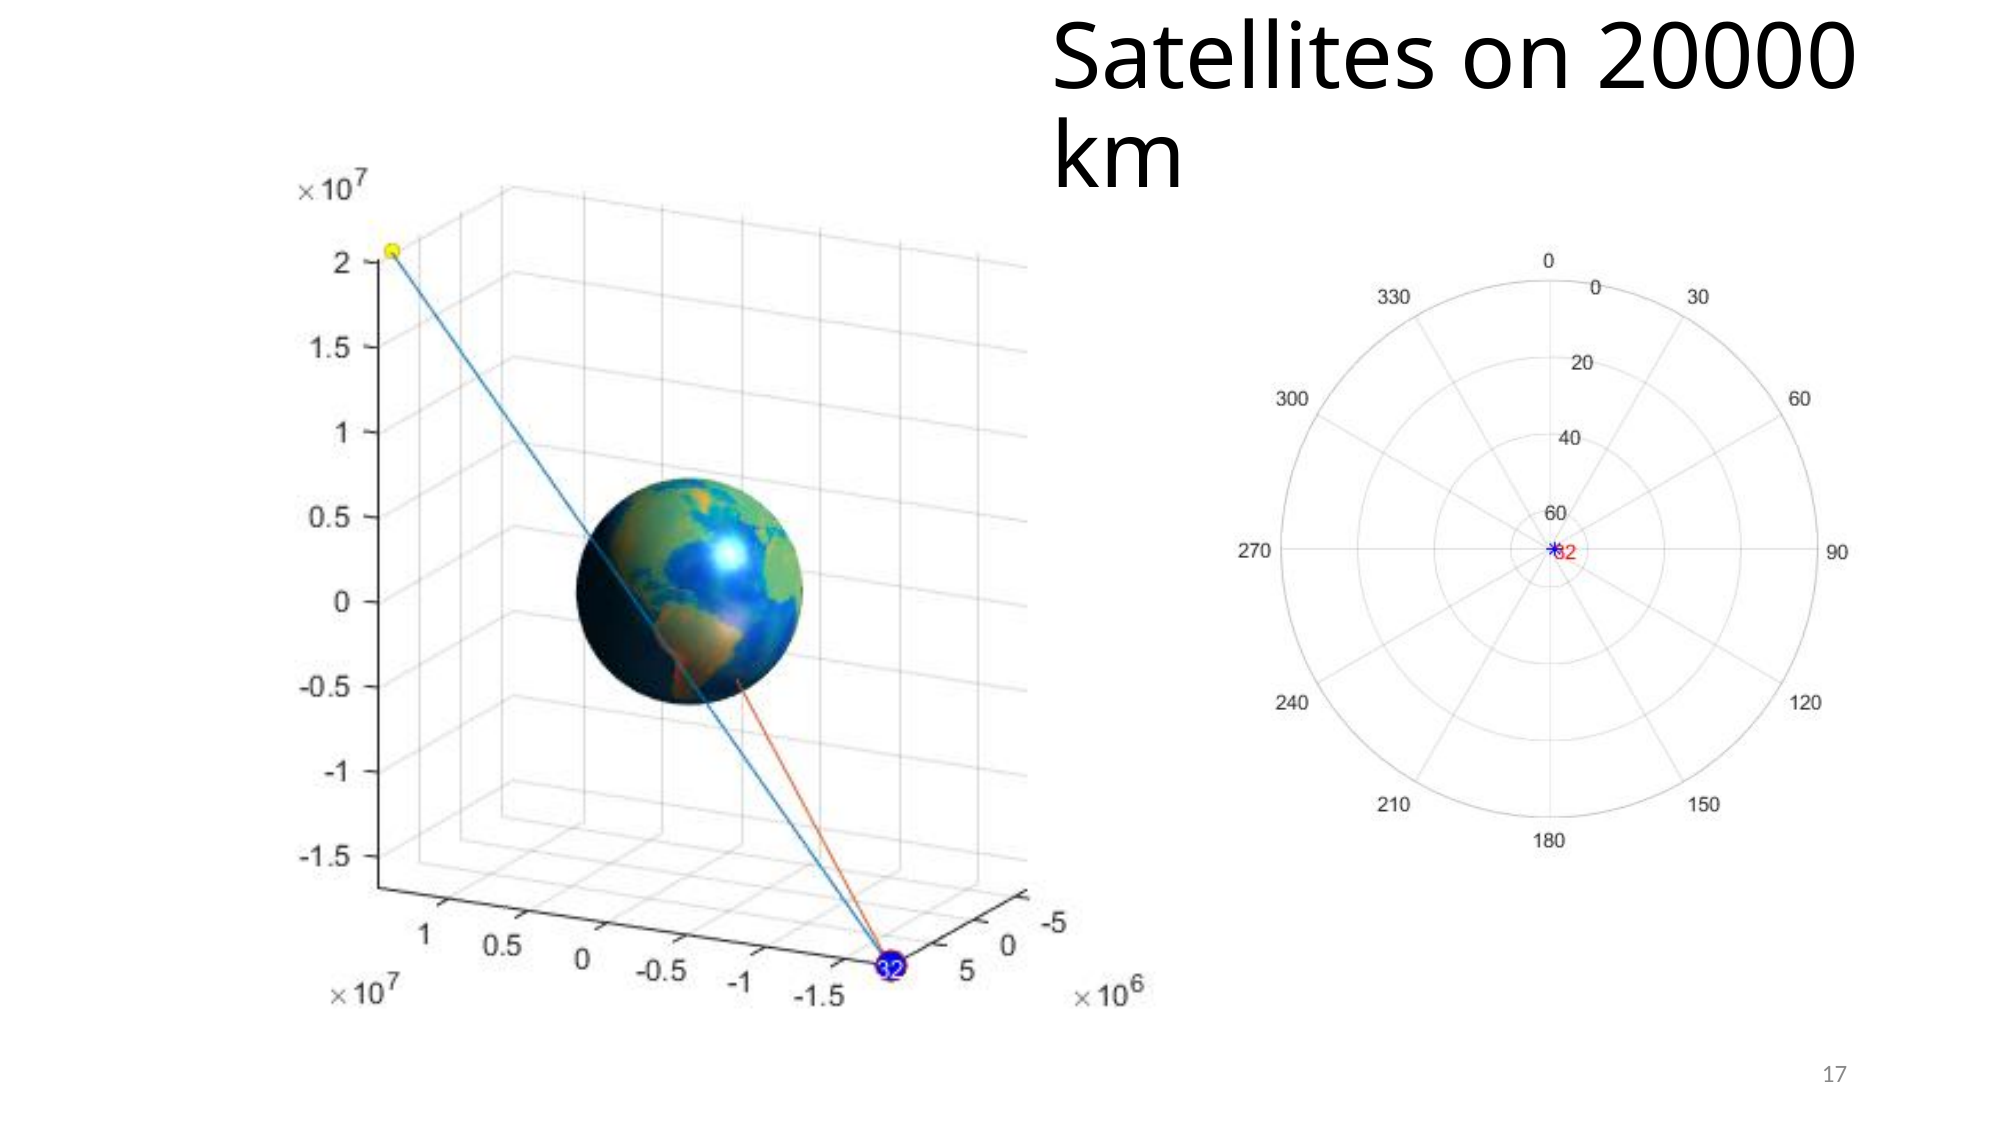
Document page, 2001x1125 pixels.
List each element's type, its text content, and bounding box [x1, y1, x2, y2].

slide_number 17 [1412, 1042, 1863, 1103]
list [39, 111, 1321, 1073]
picture [1096, 232, 1972, 890]
title Satellites on 20000 km [1036, 0, 1943, 218]
